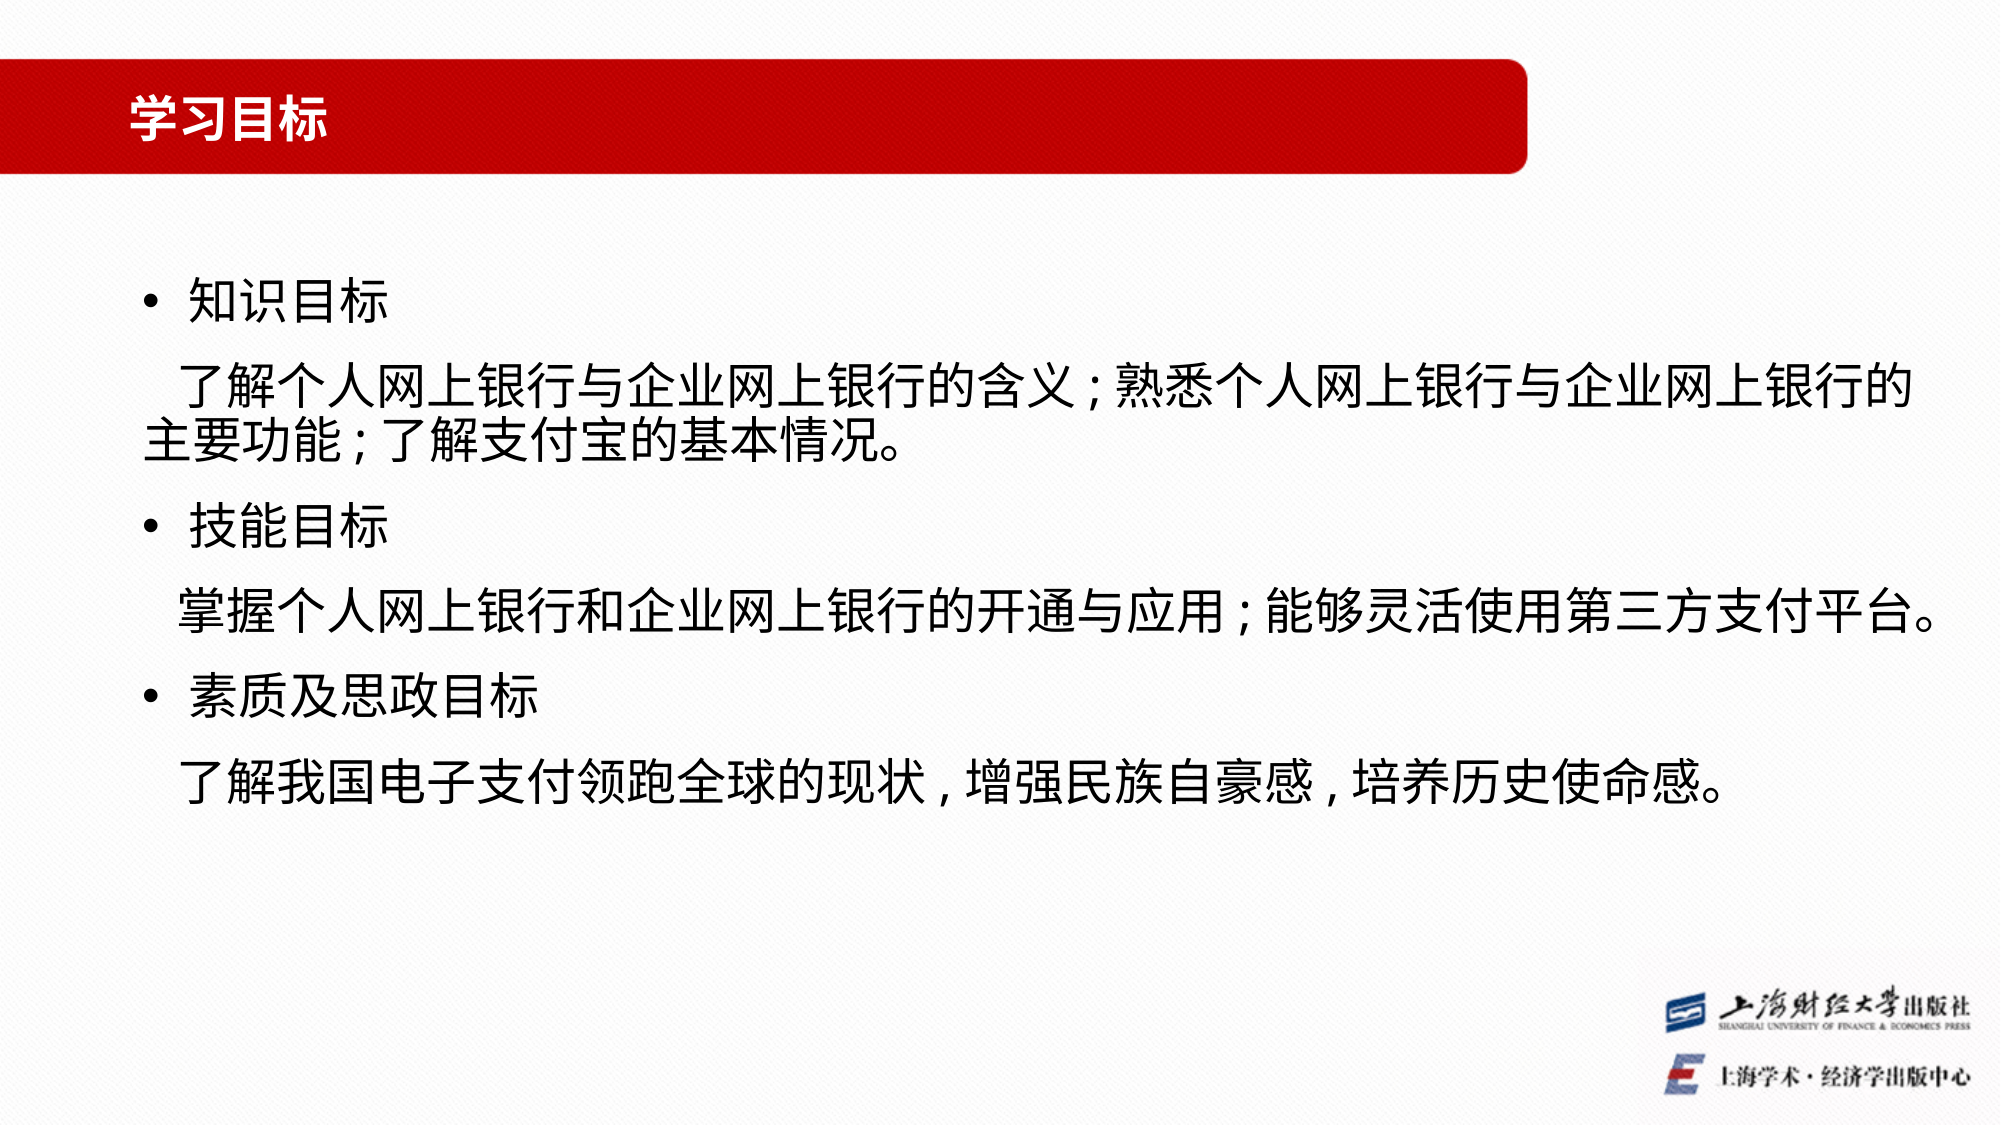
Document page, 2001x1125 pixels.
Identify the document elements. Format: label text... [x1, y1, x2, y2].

picture [0, 0, 2001, 1125]
text_box 学习目标 [113, 55, 1754, 179]
text_box 知识目标 了解个人网上银行与企业网上银行的含义;熟悉个人网上银行与企业网上银行的主要功能;了解支付宝的基本情况。 技能目标 掌握个人网上银行和企业网上银行的开通与应用;能够灵活使用第三方支付平台。 素质及思政目标 了解我国电子支付领跑全球的现状,增强民族自豪感,培养历史使命感。 [127, 269, 1967, 946]
